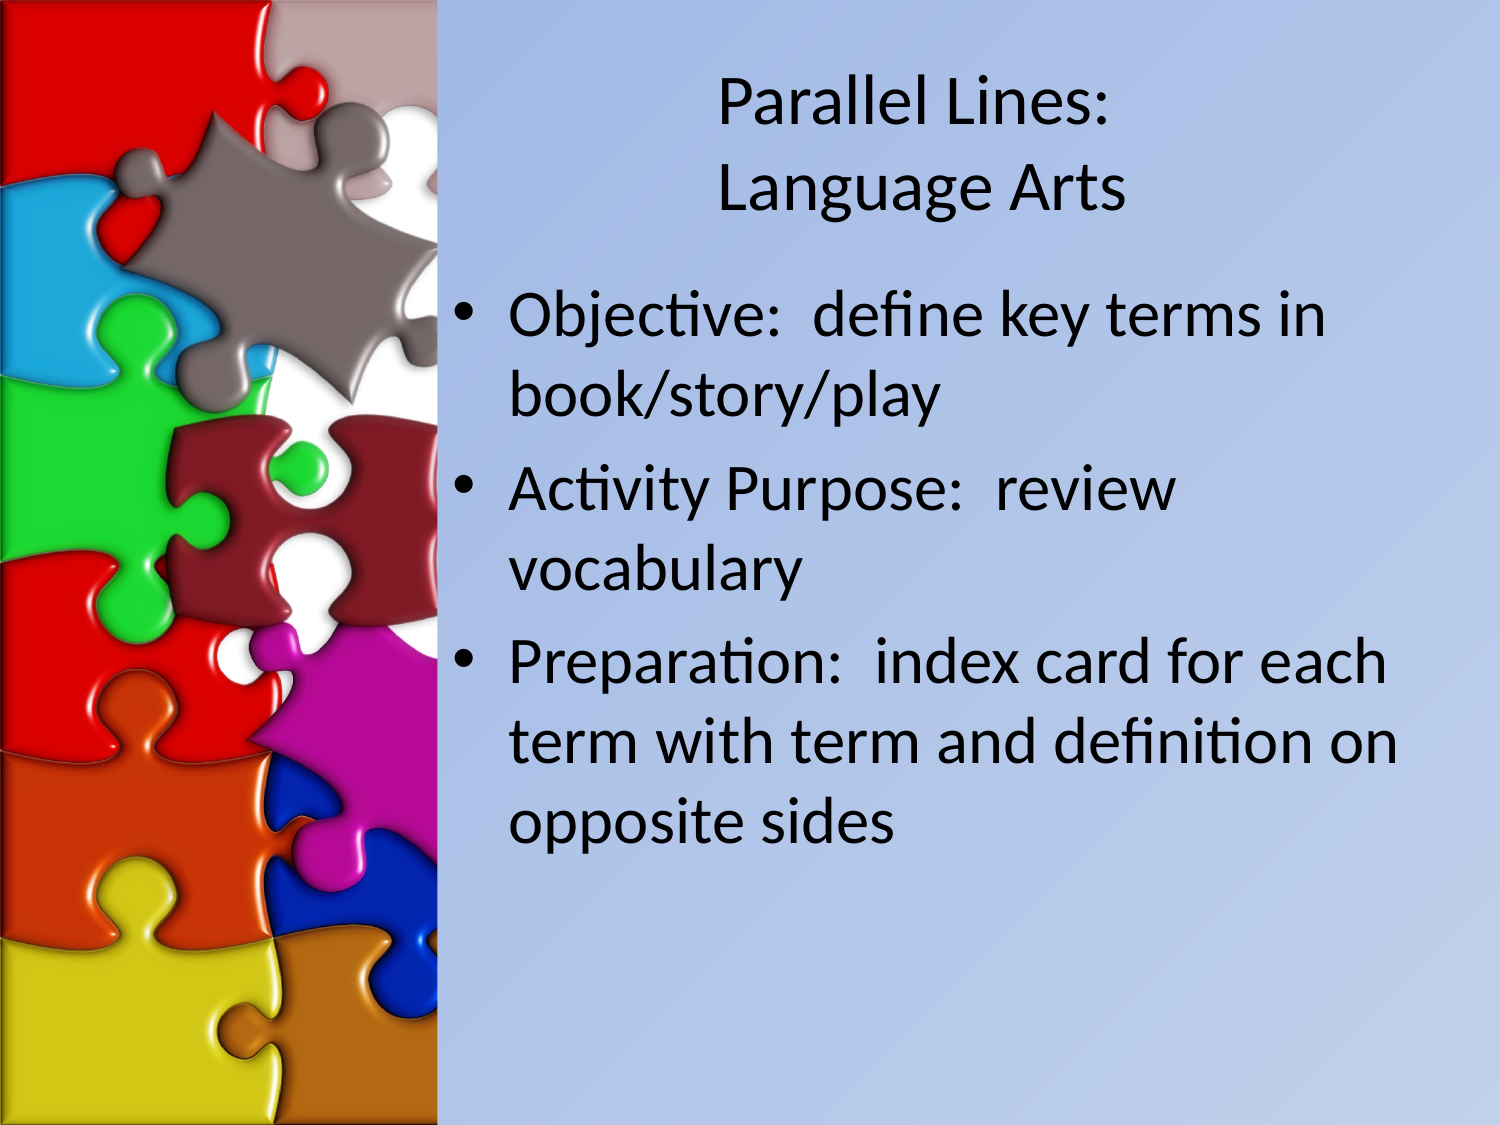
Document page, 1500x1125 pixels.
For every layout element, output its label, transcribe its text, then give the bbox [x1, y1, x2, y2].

list Objective: define key terms in book/story/play Activity Purpose: review vocabulary Preparation: index card for each term with term and definition on opposite sides [437, 262, 1425, 1005]
picture [0, 0, 438, 1125]
title Parallel Lines: Language Arts [437, 45, 1425, 233]
